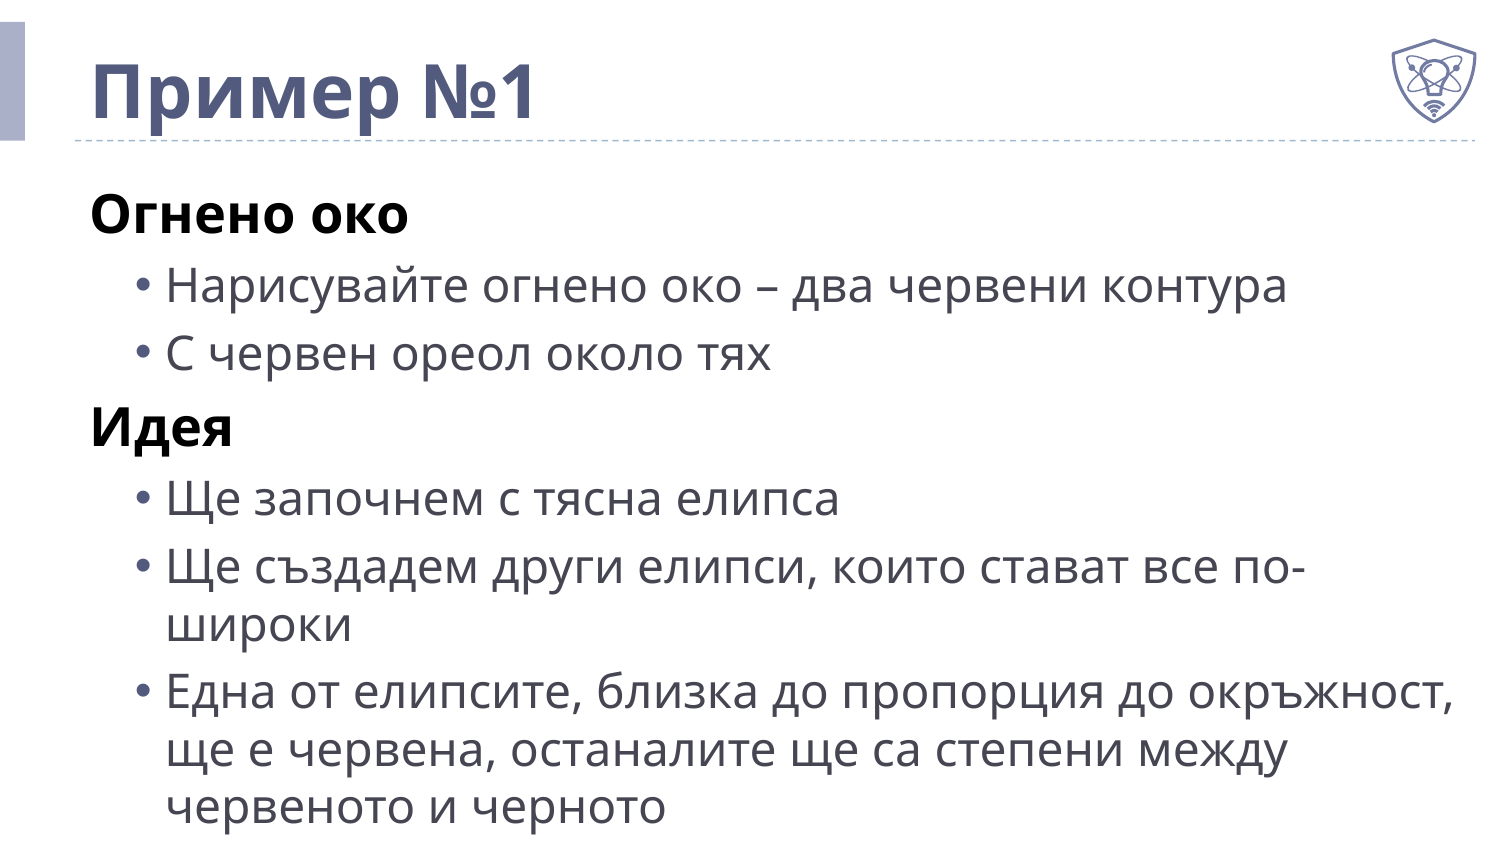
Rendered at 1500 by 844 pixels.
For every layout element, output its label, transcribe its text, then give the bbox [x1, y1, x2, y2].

title Пример №1 [75, 18, 1475, 141]
list Огнено око Нарисувайте огнено око – два червени контура С червен ореол около тях Идея Ще започнем с тясна елипса Ще създадем други елипси, които стават все по-широки Една от елипсите, близка до пропорция до окръжност, ще е червена, останалите ще са степени между червеното и черното [75, 171, 1475, 835]
